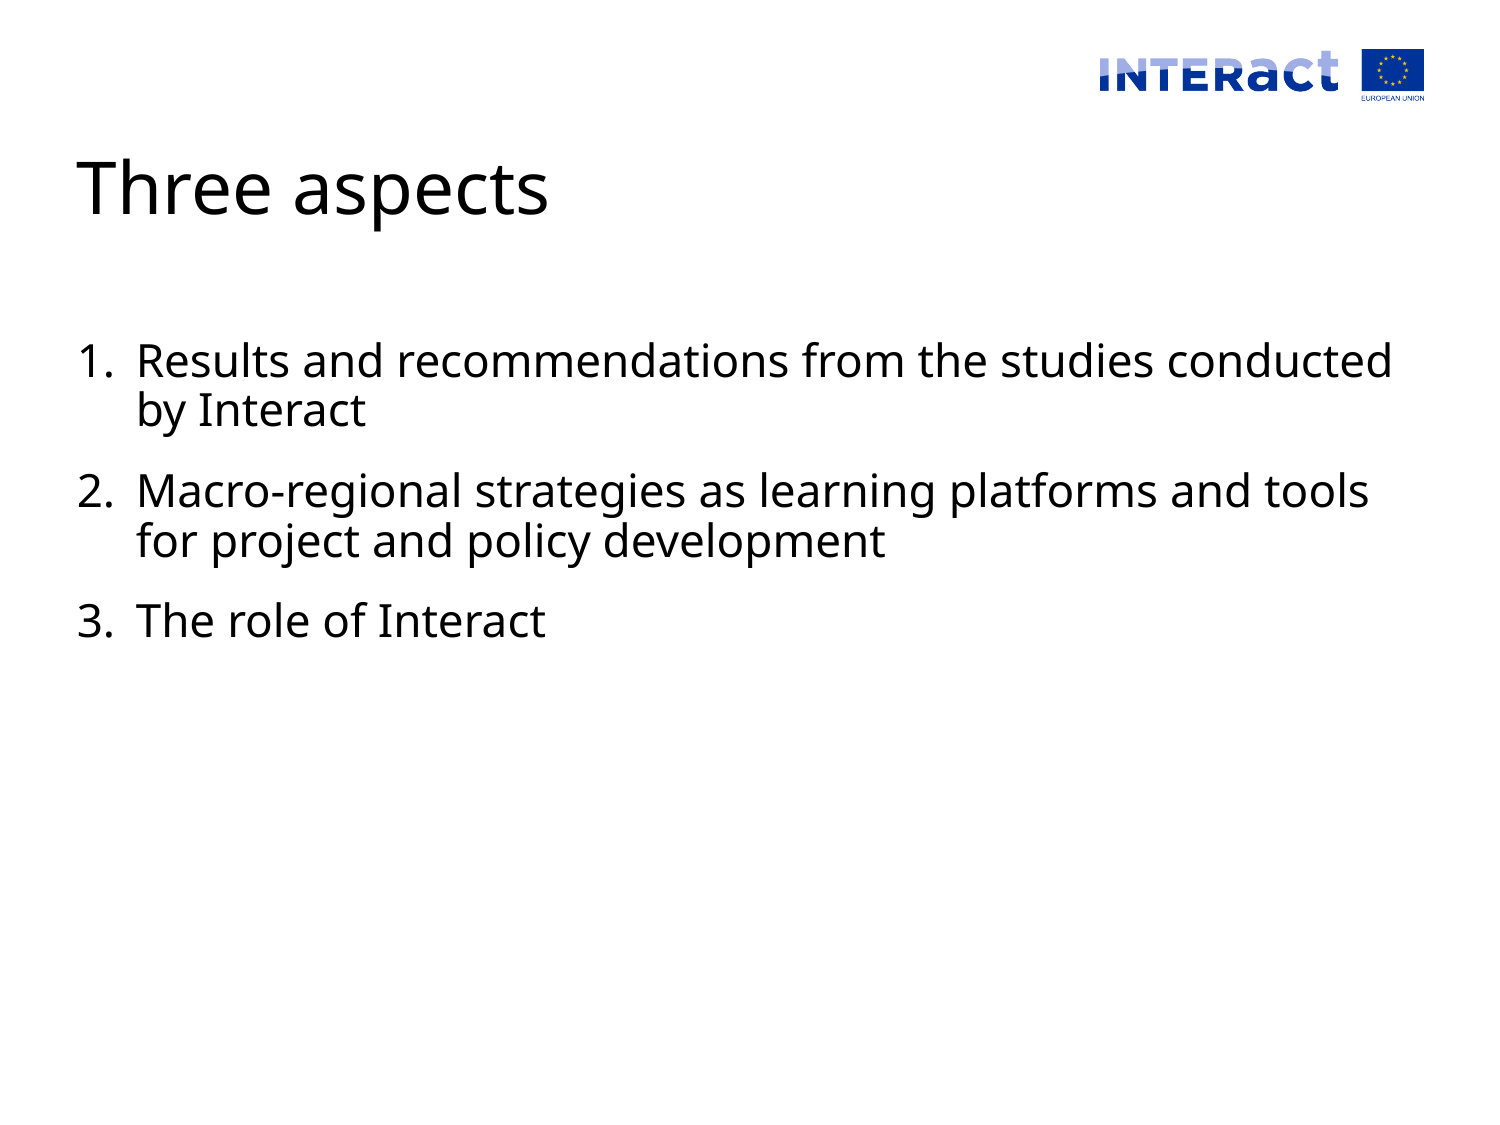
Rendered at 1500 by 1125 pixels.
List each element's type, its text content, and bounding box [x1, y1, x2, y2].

picture [1100, 49, 1424, 101]
title Three aspects [76, 151, 1424, 231]
list Results and recommendations from the studies conducted by Interact Macro-regional strategies as learning platforms and tools for project and policy development The role of Interact [76, 338, 1424, 1035]
